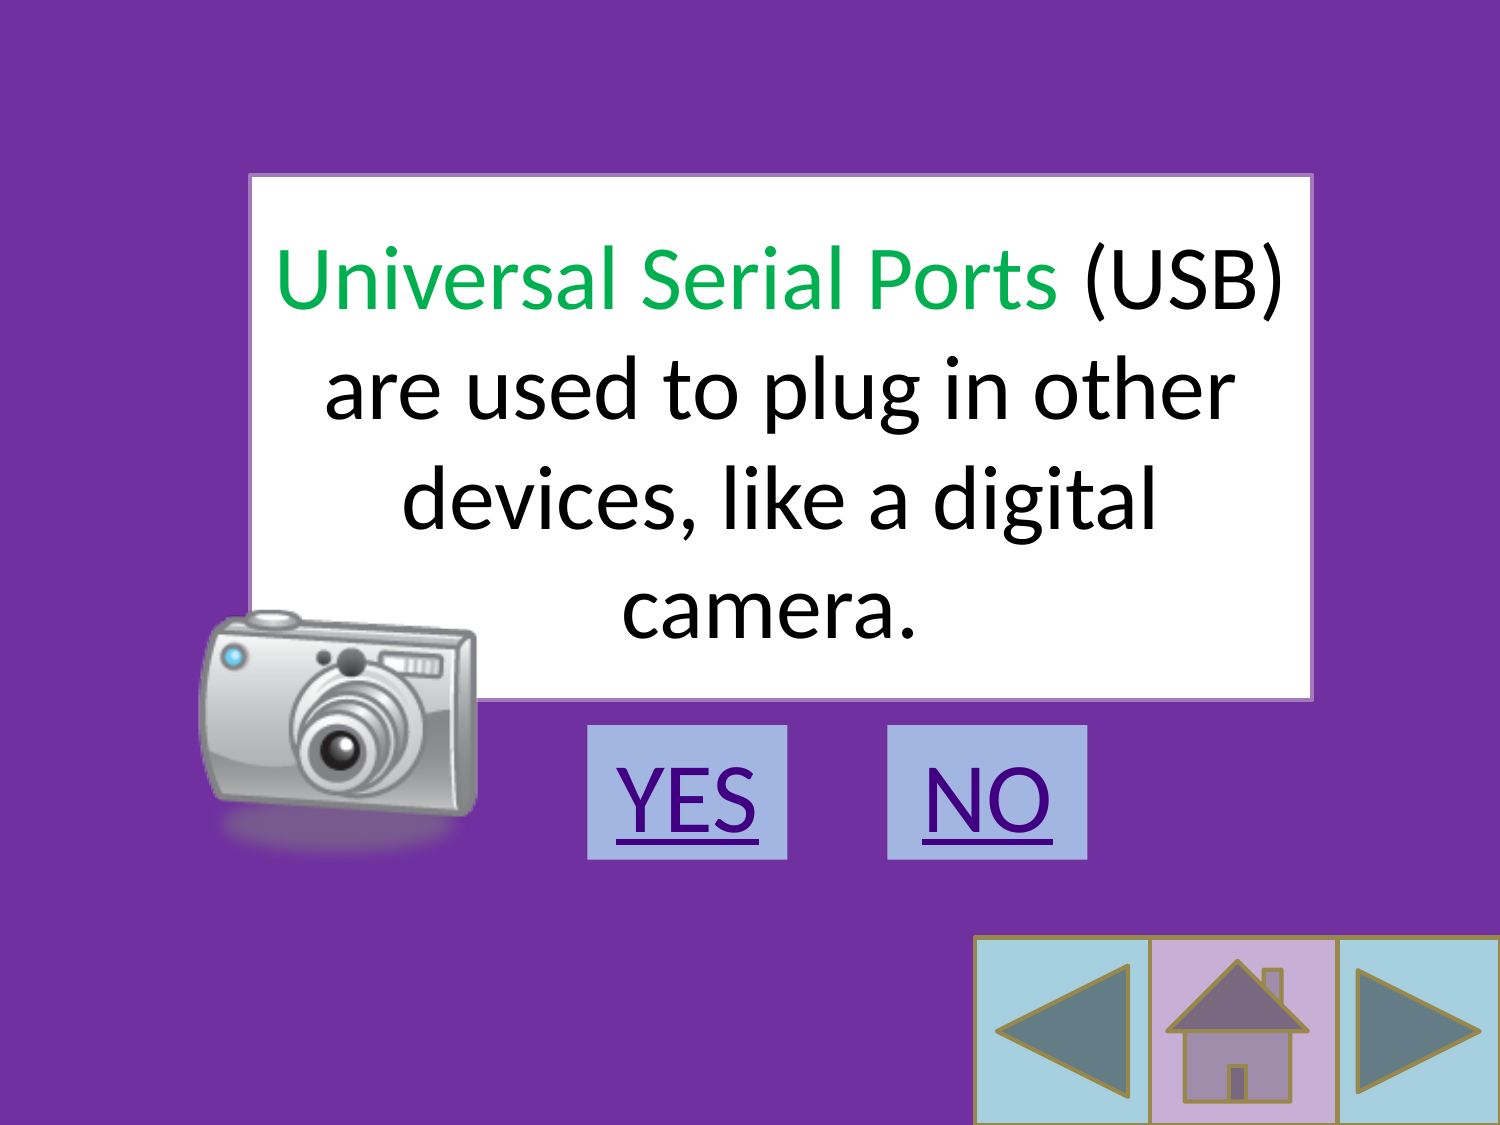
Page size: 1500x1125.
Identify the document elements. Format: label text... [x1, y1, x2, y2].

text_box [1152, 935, 1335, 1125]
picture [187, 562, 488, 863]
text_box [1335, 935, 1500, 1125]
text_box [973, 935, 1152, 1125]
text_box YES [587, 725, 788, 860]
text_box NO [887, 725, 1088, 860]
text_box Universal Serial Ports (USB) are used to plug in other devices, like a digital camera. [248, 173, 1314, 702]
